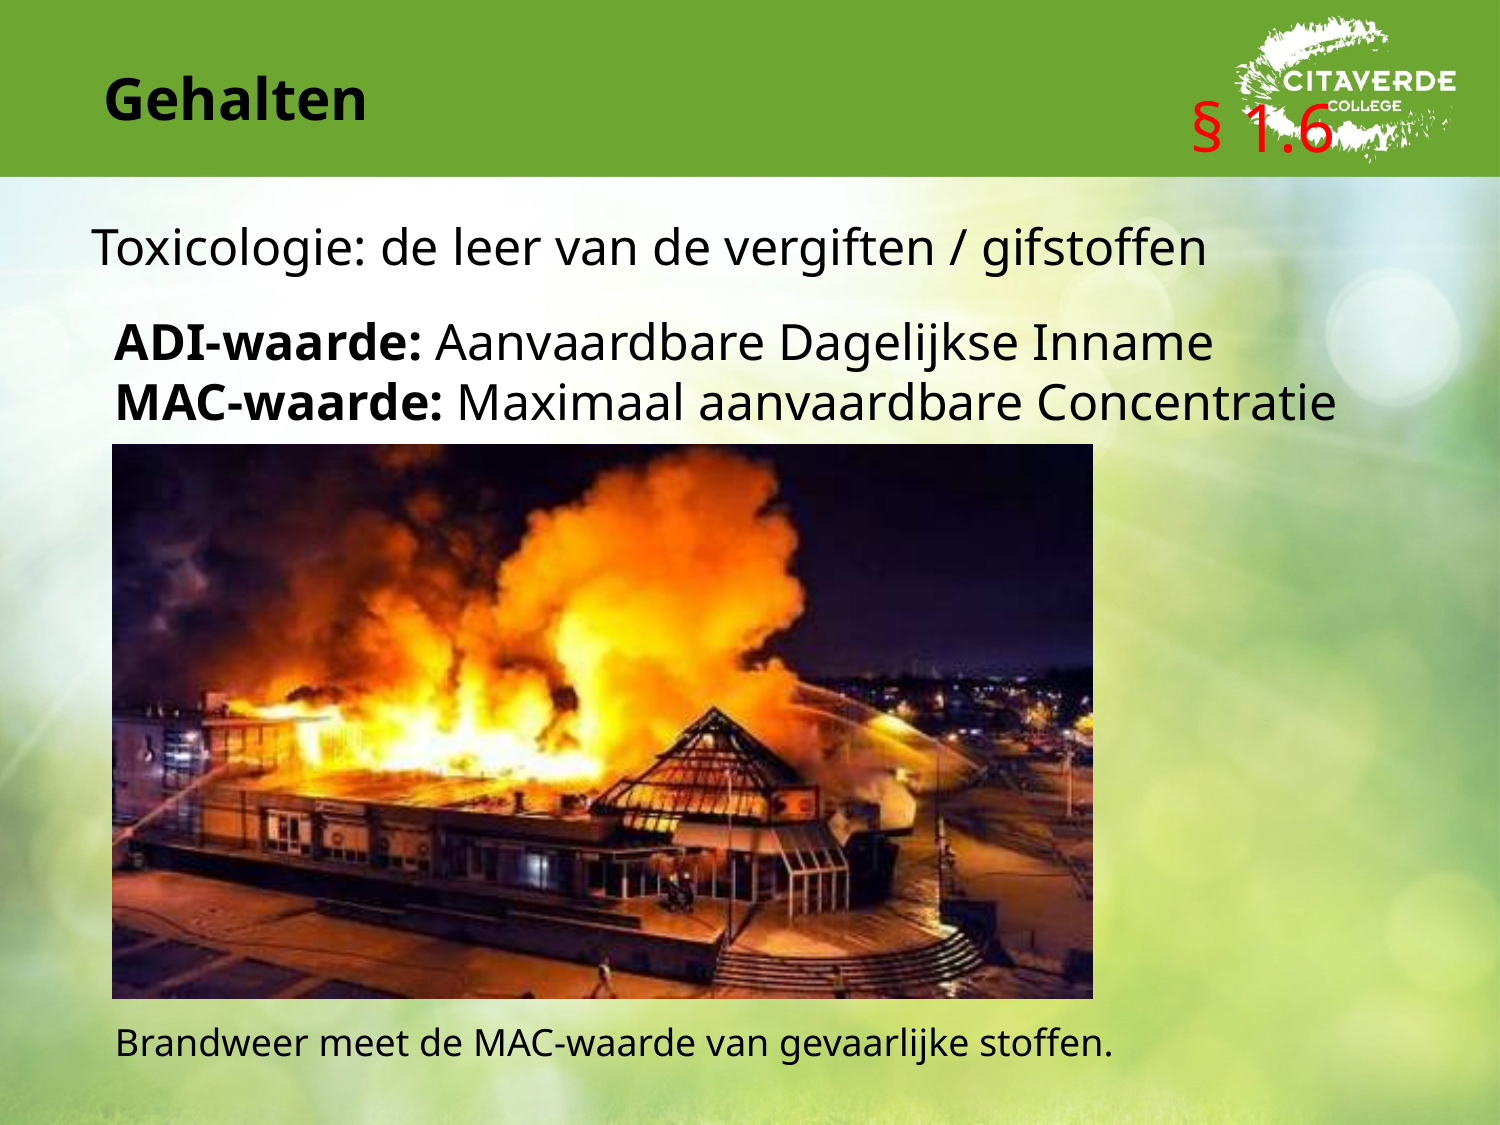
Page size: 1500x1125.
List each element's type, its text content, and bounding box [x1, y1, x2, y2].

text_box Brandweer meet de MAC-waarde van gevaarlijke stoffen. [100, 1011, 1247, 1072]
picture [0, 0, 1500, 1125]
text_box ADI-waarde: Aanvaardbare Dagelijkse Inname MAC-waarde: Maximaal aanvaardbare Concentratie [100, 302, 1376, 438]
text_box Gehalten [88, 54, 927, 140]
text_box § 1.6 [1175, 78, 1412, 173]
text_box Toxicologie: de leer van de vergiften / gifstoffen [76, 207, 1412, 283]
